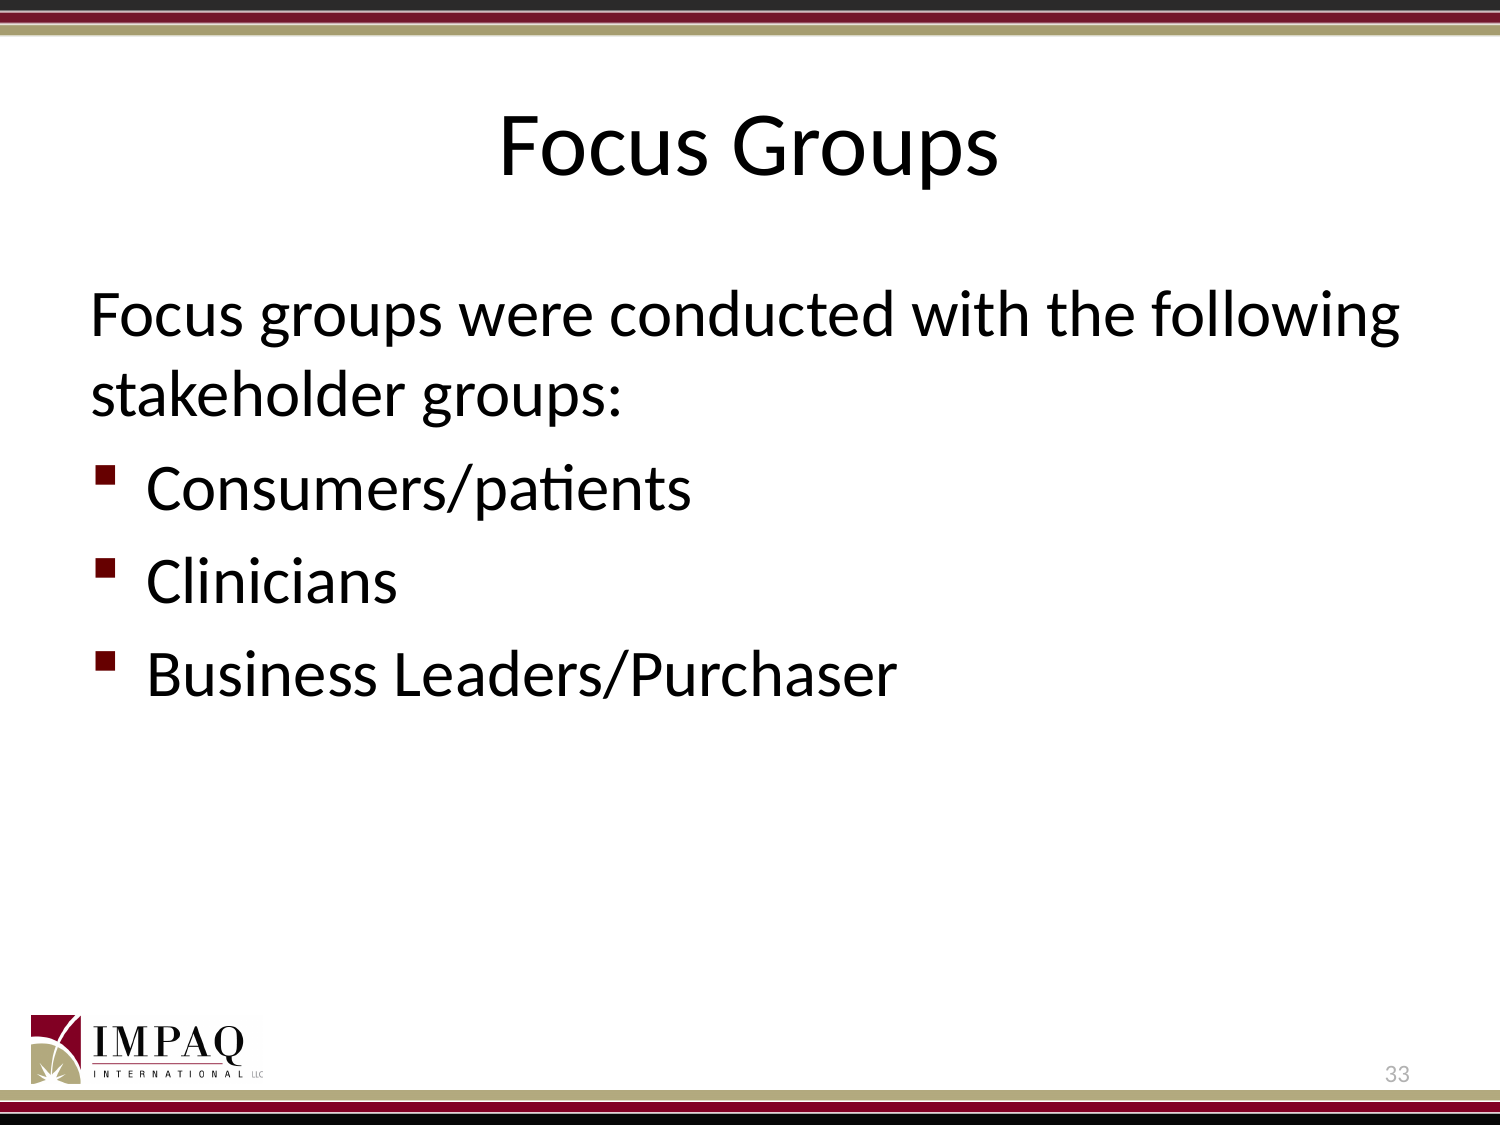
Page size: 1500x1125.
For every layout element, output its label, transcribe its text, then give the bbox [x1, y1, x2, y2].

title Focus Groups [75, 45, 1425, 233]
picture [0, 1090, 1500, 1125]
picture [31, 1015, 263, 1084]
picture [0, 0, 1500, 44]
list Focus groups were conducted with the following stakeholder groups: Consumers/patients Clinicians Business Leaders/Purchaser [75, 262, 1425, 1005]
slide_number 33 [1074, 1042, 1425, 1103]
